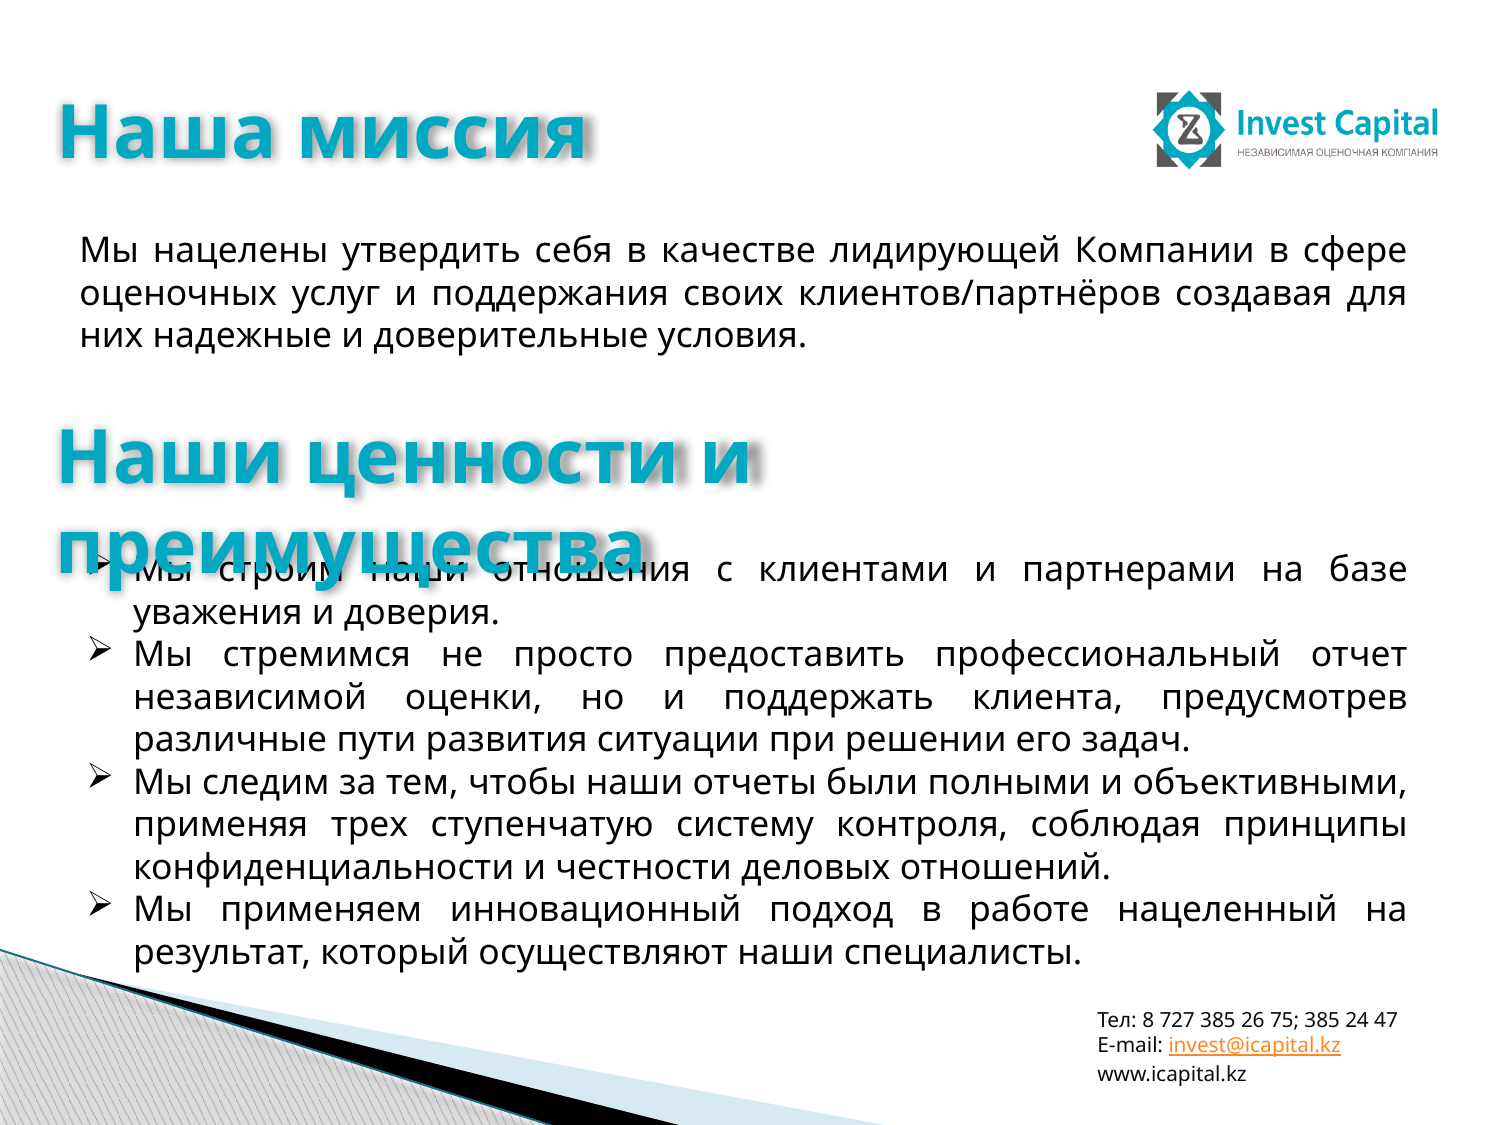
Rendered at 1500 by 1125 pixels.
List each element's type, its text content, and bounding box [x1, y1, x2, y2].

text_box Наши ценности и преимущества [40, 401, 1372, 597]
picture [1130, 64, 1463, 195]
text_box Наша миссия [41, 76, 638, 182]
text_box Тел: 8 727 385 26 75; 385 24 47 E-mail: invest@icapital.kz www.icapital.kz [1082, 999, 1458, 1093]
text_box Мы нацелены утвердить себя в качестве лидирующей Компании в сфере оценочных услуг и поддержания своих клиентов/партнёров создавая для них надежные и доверительные условия. [64, 219, 1424, 363]
text_box Мы строим наши отношения с клиентами и партнерами на базе уважения и доверия. Мы стремимся не просто предоставить профессиональный отчет независимой оценки, но и поддержать клиента, предусмотрев различные пути развития ситуации при решении его задач. Мы следим за тем, чтобы наши отчеты были полными и объективными, применяя трех ступенчатую систему контроля, соблюдая принципы конфиденциальности и честности деловых отношений. Мы применяем инновационный подход в работе нацеленный на результат, который осуществляют наши специалисты. [71, 538, 1423, 979]
